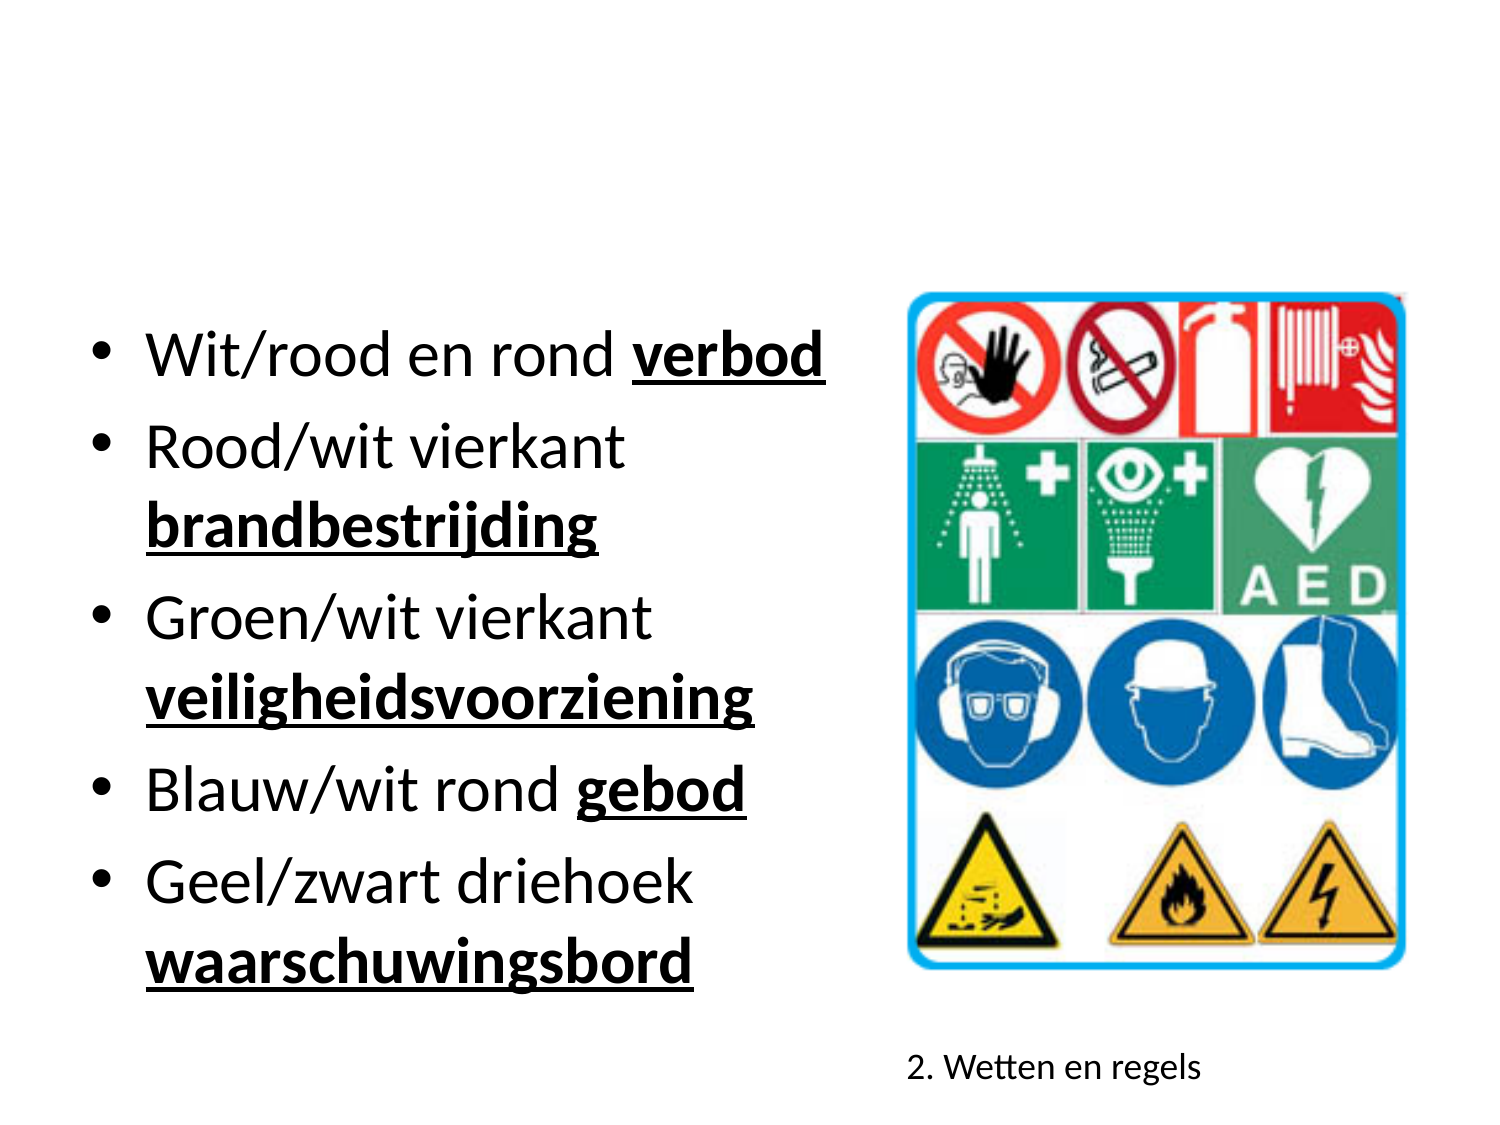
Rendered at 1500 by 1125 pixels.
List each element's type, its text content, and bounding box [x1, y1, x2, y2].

picture [891, 278, 1441, 1000]
list Wit/rood en rond verbod Rood/wit vierkant brandbestrijding Groen/wit vierkant veiligheidsvoorziening Blauw/wit rond gebod Geel/zwart driehoek waarschuwingsbord [75, 302, 889, 1005]
text_box 2. Wetten en regels [891, 1034, 1424, 1095]
